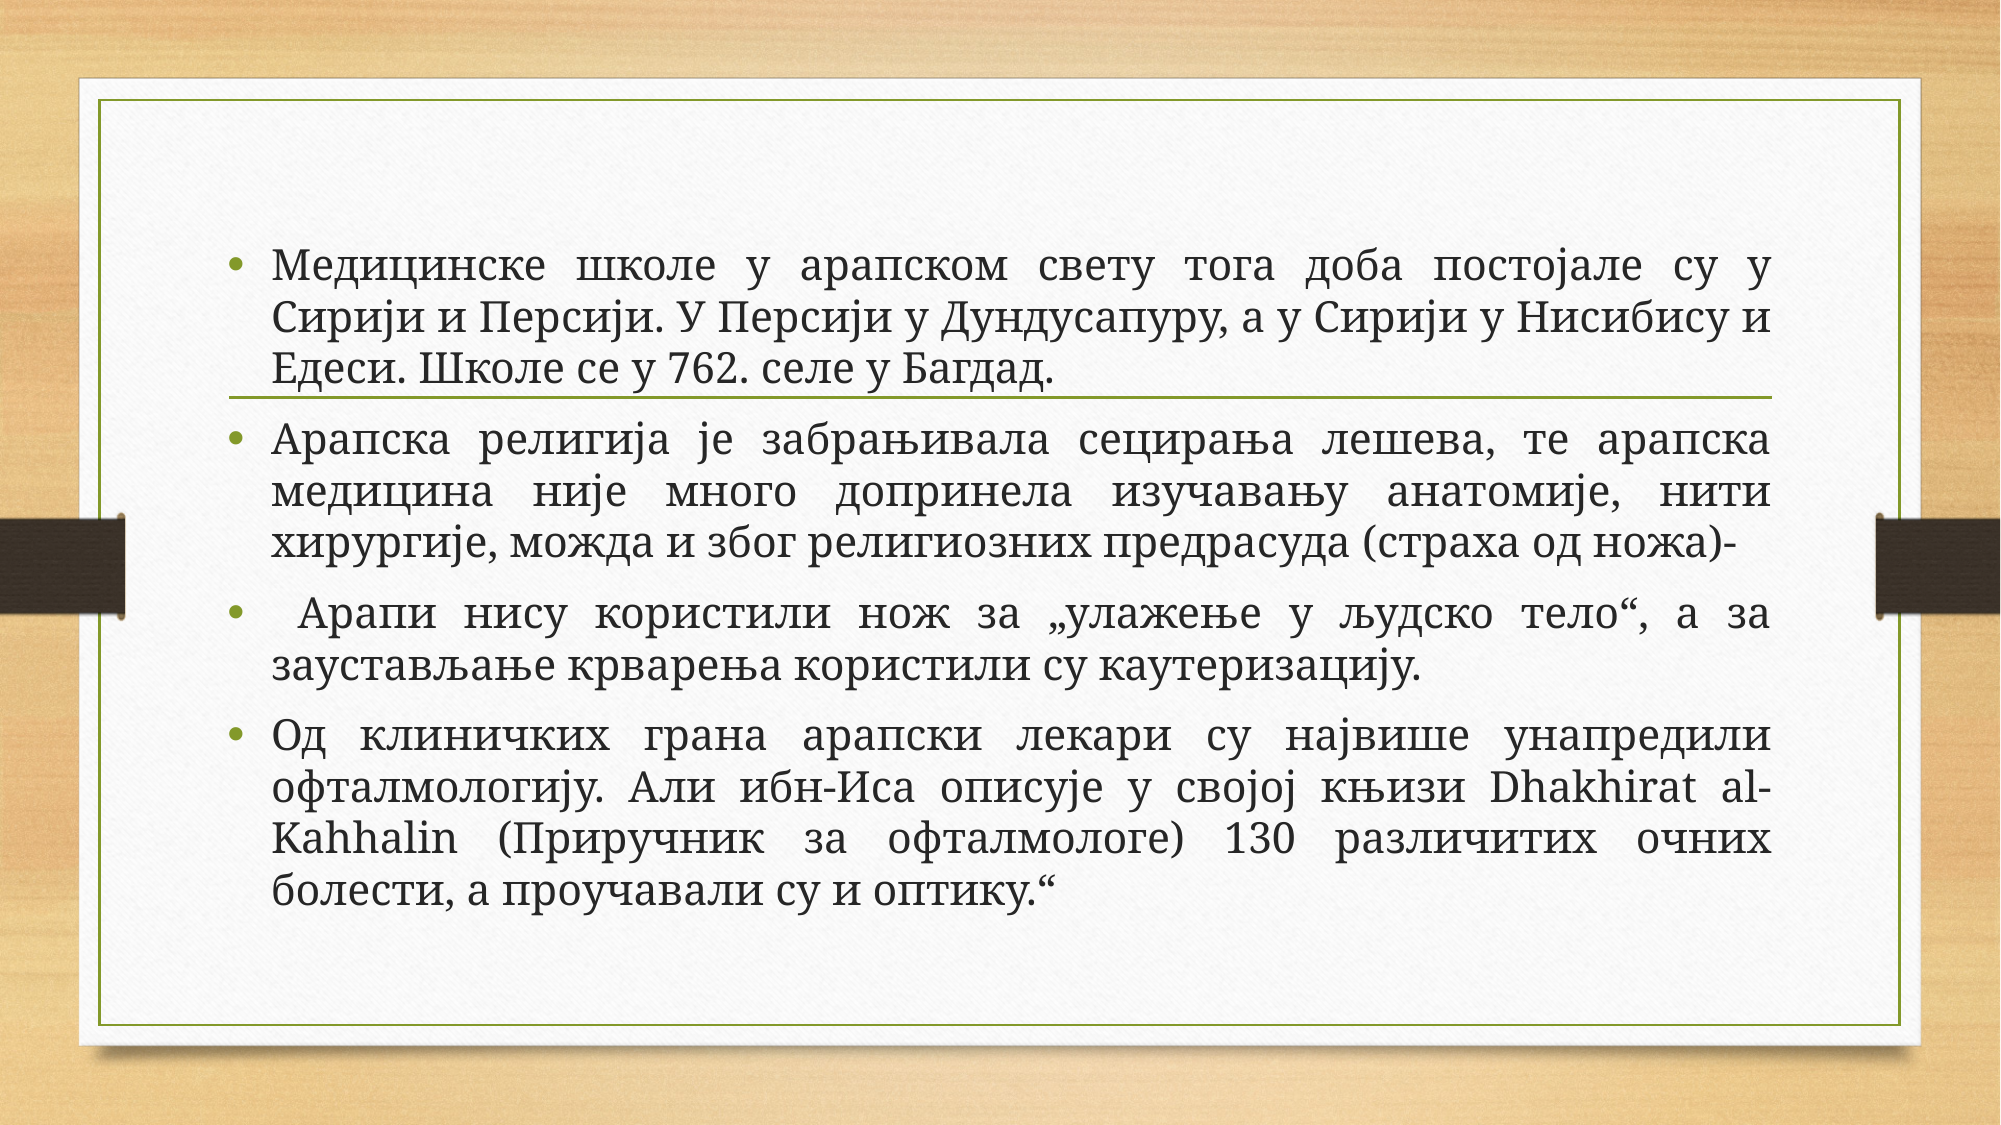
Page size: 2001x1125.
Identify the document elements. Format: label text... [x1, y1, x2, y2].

list Медицинске школе у арапском свету тога доба постојале су у Сирији и Персији. У Персији у Дундусапуру, а у Сирији у Нисибису и Едеси. Школе се у 762. селе у Багдад. Арапска религија је забрањивала сецирања лешева, те арапска медицина није много допринела изучавању анатомије, нити хирургије, можда и због религиозних предрасуда (страха од ножа)- Арапи нису користили нож за „улажење у људско тело“, а за заустављање крварења користили су каутеризацију. Од клиничких грана арапски лекари су највише унапредили офталмологију. Али ибн-Иса описује у својој књизи Dhakhirat al-Kahhalin (Приручник за офталмологе) 130 различитих очних болести, а проучавали су и оптику.“ [212, 230, 1788, 964]
picture [0, 0, 2001, 1125]
